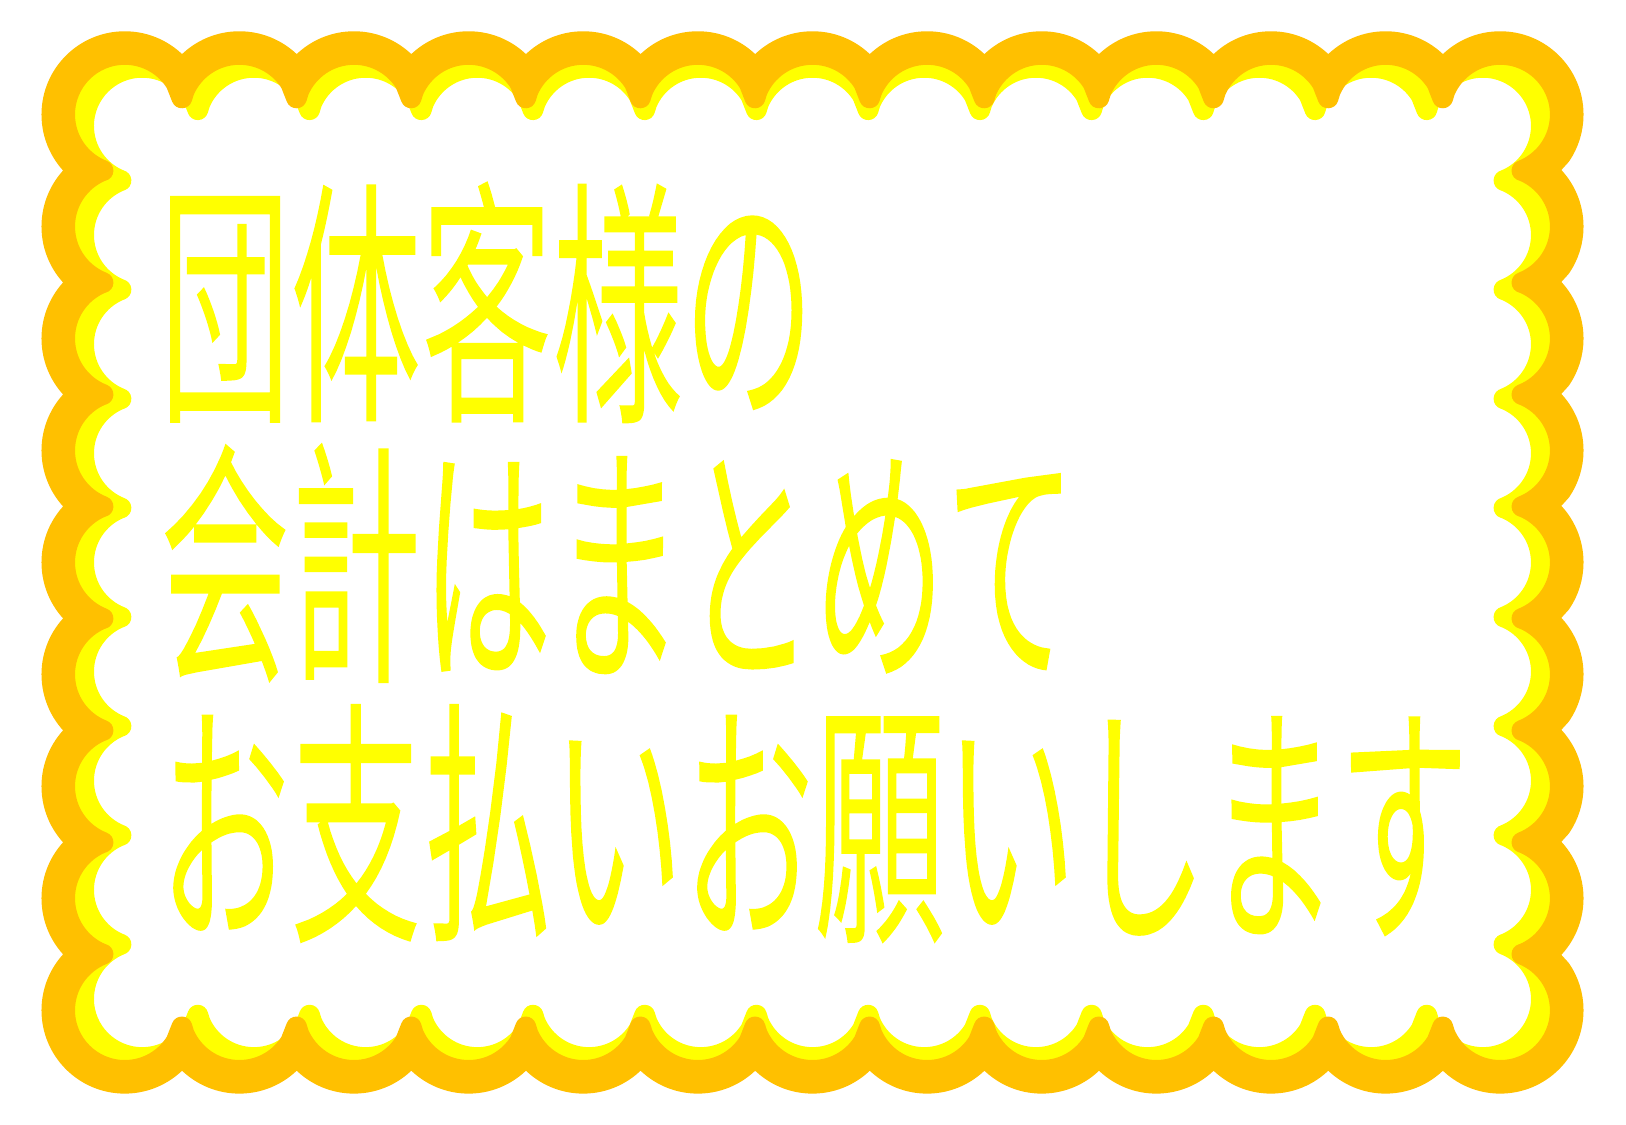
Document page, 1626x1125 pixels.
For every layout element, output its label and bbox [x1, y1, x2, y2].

text_box [414, 57, 519, 112]
text_box [527, 1013, 636, 1068]
text_box [987, 1013, 1098, 1068]
text_box [414, 1013, 519, 1068]
text_box [638, 1013, 987, 1068]
text_box [69, 57, 167, 1068]
text_box [526, 57, 636, 112]
text_box [987, 57, 1098, 112]
text_box [638, 57, 987, 112]
text_box [1105, 57, 1211, 112]
text_box [300, 1013, 401, 1068]
text_box [49, 39, 1576, 1086]
text_box [187, 57, 284, 112]
text_box [1458, 57, 1556, 1068]
text_box [1223, 57, 1324, 112]
text_box [1105, 1013, 1211, 1068]
text_box [1341, 57, 1438, 112]
text_box [1341, 1013, 1438, 1068]
text_box [1224, 1013, 1324, 1068]
text_box [300, 57, 402, 112]
text_box [187, 1013, 284, 1068]
